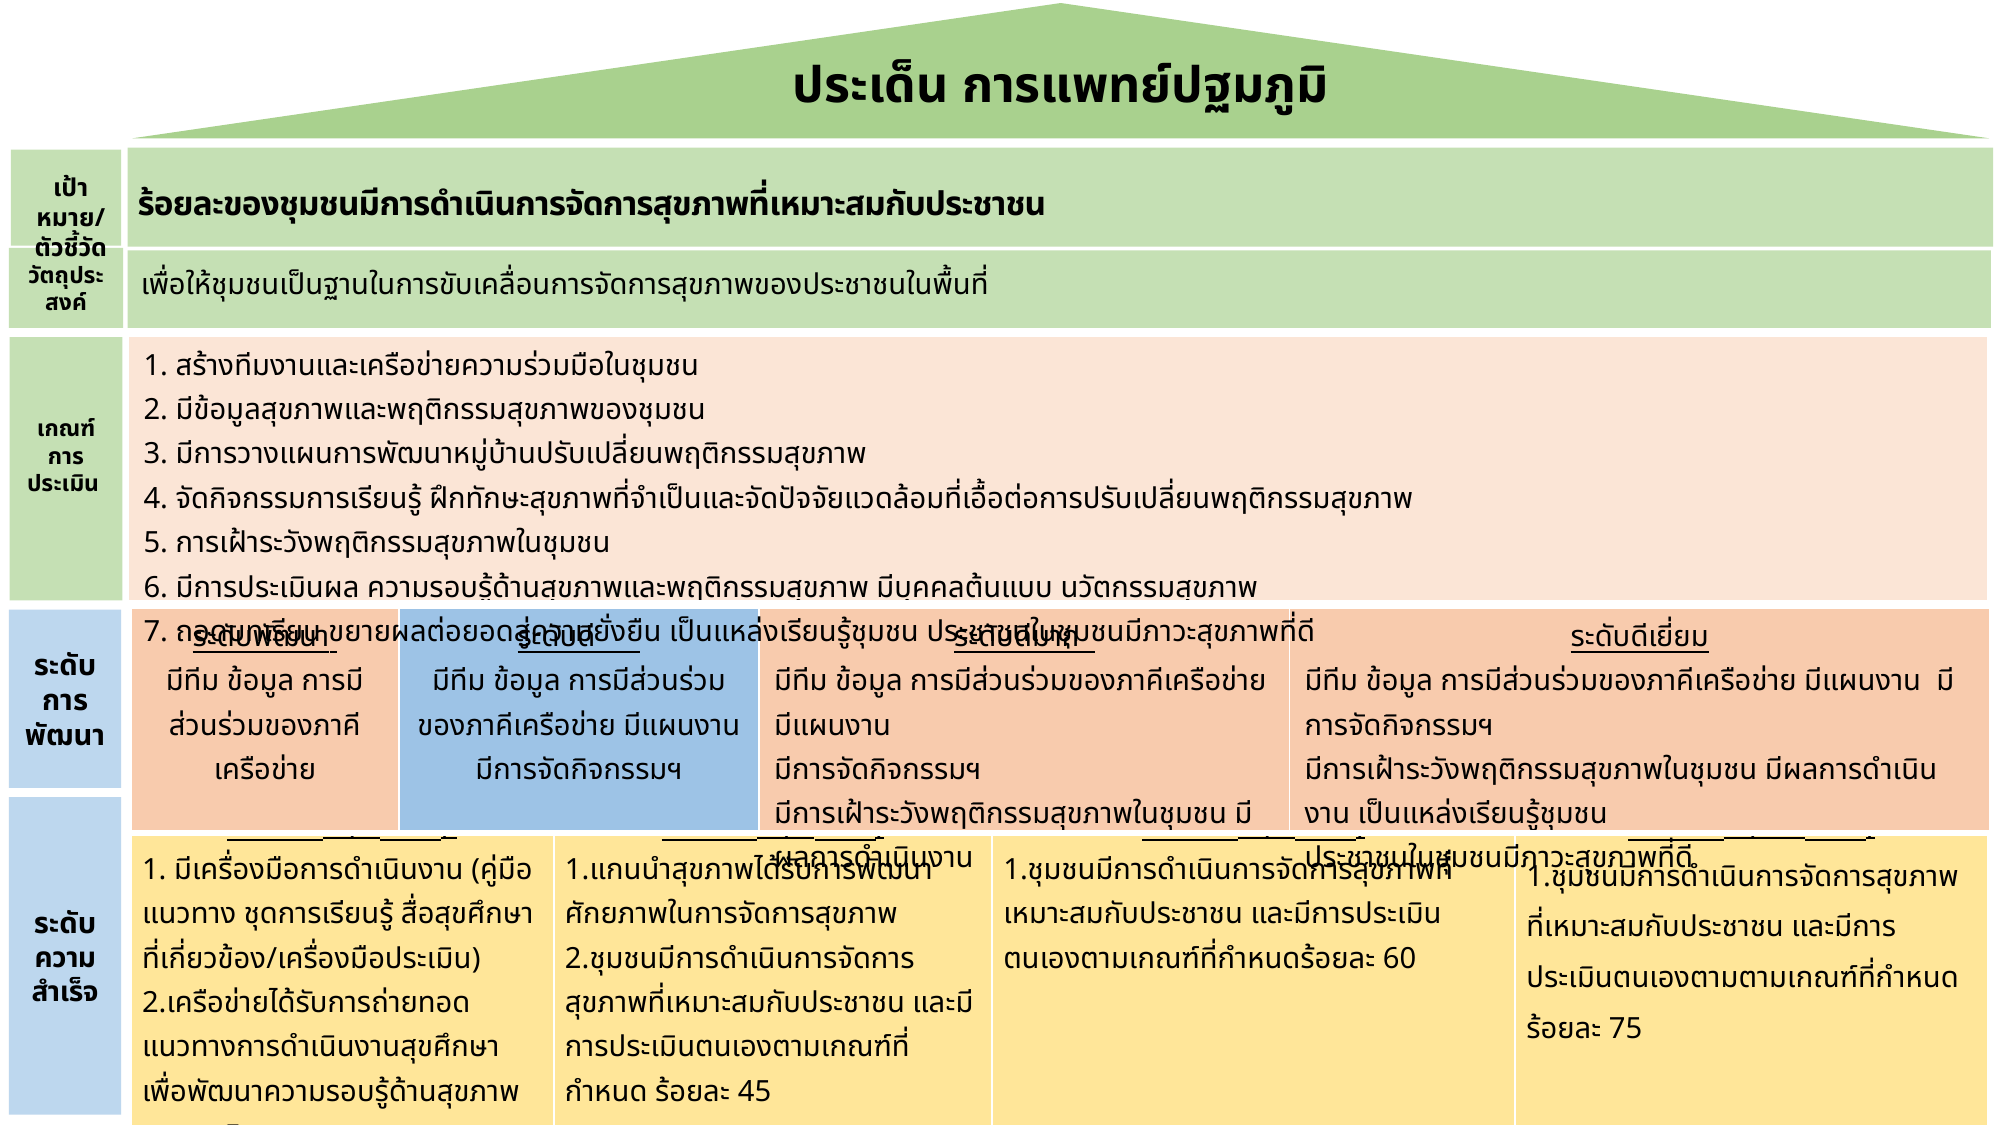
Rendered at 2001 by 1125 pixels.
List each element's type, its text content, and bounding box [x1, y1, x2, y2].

text_box ร้อยละของชุมชนมีการดำเนินการจัดการสุขภาพที่เหมาะสมกับประชาชน [123, 174, 1974, 229]
text_box วัตถุประสงค์ [8, 247, 124, 329]
table_header ไตรมาส 4 (12 เดือน) 1.ชุมชนมีการดำเนินการจัดการสุขภาพที่เหมาะสมกับประชาชน และมีการประเมินตนเองตามตามเกณฑ์ที่กำหนด ร้อยละ 75 [1516, 836, 1987, 1125]
text_box ประเด็น การแพทย์ปฐมภูมิ [132, 1, 1990, 140]
text_box ระดับการพัฒนา [8, 609, 122, 789]
text_box [10, 149, 122, 247]
text_box [127, 147, 1994, 248]
table_header ระดับพัฒนา มีทีม ข้อมูล การมีส่วนร่วมของภาคีเครือข่าย [132, 609, 398, 830]
table_header ไตรมาส 2 (6 เดือน) 1.แกนนำสุขภาพได้รับการพัฒนาศักยภาพในการจัดการสุขภาพ 2.ชุมชนมีการดำเนินการจัดการสุขภาพที่เหมาะสมกับประชาชน และมีการประเมินตนเองตามเกณฑ์ที่กำหนด ร้อยละ 45 [555, 836, 991, 1125]
table_header ระดับดีมาก มีทีม ข้อมูล การมีส่วนร่วมของภาคีเครือข่าย มีแผนงาน มีการจัดกิจกรรมฯ มีการเฝ้าระวังพฤติกรรมสุขภาพในชุมชน มีผลการดำเนินงาน [760, 609, 1289, 830]
text_box เกณฑ์การประเมิน [9, 336, 123, 601]
table_header ระดับดีเยี่ยม มีทีม ข้อมูล การมีส่วนร่วมของภาคีเครือข่าย มีแผนงาน มีการจัดกิจกรรมฯ มีการเฝ้าระวังพฤติกรรมสุขภาพในชุมชน มีผลการดำเนินงาน เป็นแหล่งเรียนรู้ชุมชน ประชาชนในชุมชนมีภาวะสุขภาพที่ดี [1290, 609, 1989, 830]
table_header ไตรมาส 3 (9 เดือน) 1.ชุมชนมีการดำเนินการจัดการสุขภาพที่เหมาะสมกับประชาชน และมีการประเมินตนเองตามเกณฑ์ที่กำหนดร้อยละ 60 [993, 836, 1514, 1125]
table_header ระดับดี มีทีม ข้อมูล การมีส่วนร่วมของภาคีเครือข่าย มีแผนงาน มีการจัดกิจกรรมฯ [400, 609, 758, 830]
text_box เป้าหมาย/ตัวชี้วัด [18, 164, 123, 269]
text_box [127, 249, 1992, 329]
table_header ไตรมาส 1 (3 เดือน) 1. มีเครื่องมือการดำเนินงาน (คู่มือ แนวทาง ชุดการเรียนรู้ สื่อสุขศึกษาที่เกี่ยวข้อง/เครื่องมือประเมิน) 2.เครือข่ายได้รับการถ่ายทอด แนวทางการดำเนินงานสุขศึกษาเพื่อพัฒนาความรอบรู้ด้านสุขภาพและพฤติกรรมสุขภาพ 3.มีแผนการขับเคลื่อนการดำเนินงานการจัดการสุขภาพของประชาชนในพื้นที่ [132, 836, 553, 1125]
text_box เพื่อให้ชุมชนเป็นฐานในการขับเคลื่อนการจัดการสุขภาพของประชาชนในพื้นที่ [126, 258, 1971, 308]
text_box ระดับความสำเร็จ [8, 796, 122, 1116]
table_header 1. สร้างทีมงานและเครือข่ายความร่วมมือในชุมชน 2. มีข้อมูลสุขภาพและพฤติกรรมสุขภาพของชุมชน 3. มีการวางแผนการพัฒนาหมู่บ้านปรับเปลี่ยนพฤติกรรมสุขภาพ 4. จัดกิจกรรมการเรียนรู้ ฝึกทักษะสุขภาพที่จำเป็นและจัดปัจจัยแวดล้อมที่เอื้อต่อการปรับเปลี่ยนพฤติกรรมสุขภาพ 5. การเฝ้าระวังพฤติกรรมสุขภาพในชุมชน 6. มีการประเมินผล ความรอบรู้ด้านสุขภาพและพฤติกรรมสุขภาพ มีบุคคลต้นแบบ นวัตกรรมสุขภาพ 7. ถอดบทเรียน ขยายผลต่อยอดสู่ความยั่งยืน เป็นแหล่งเรียนรู้ชุมชน ประชาชนในชุมชนมีภาวะสุขภาพที่ดี [129, 337, 1987, 600]
